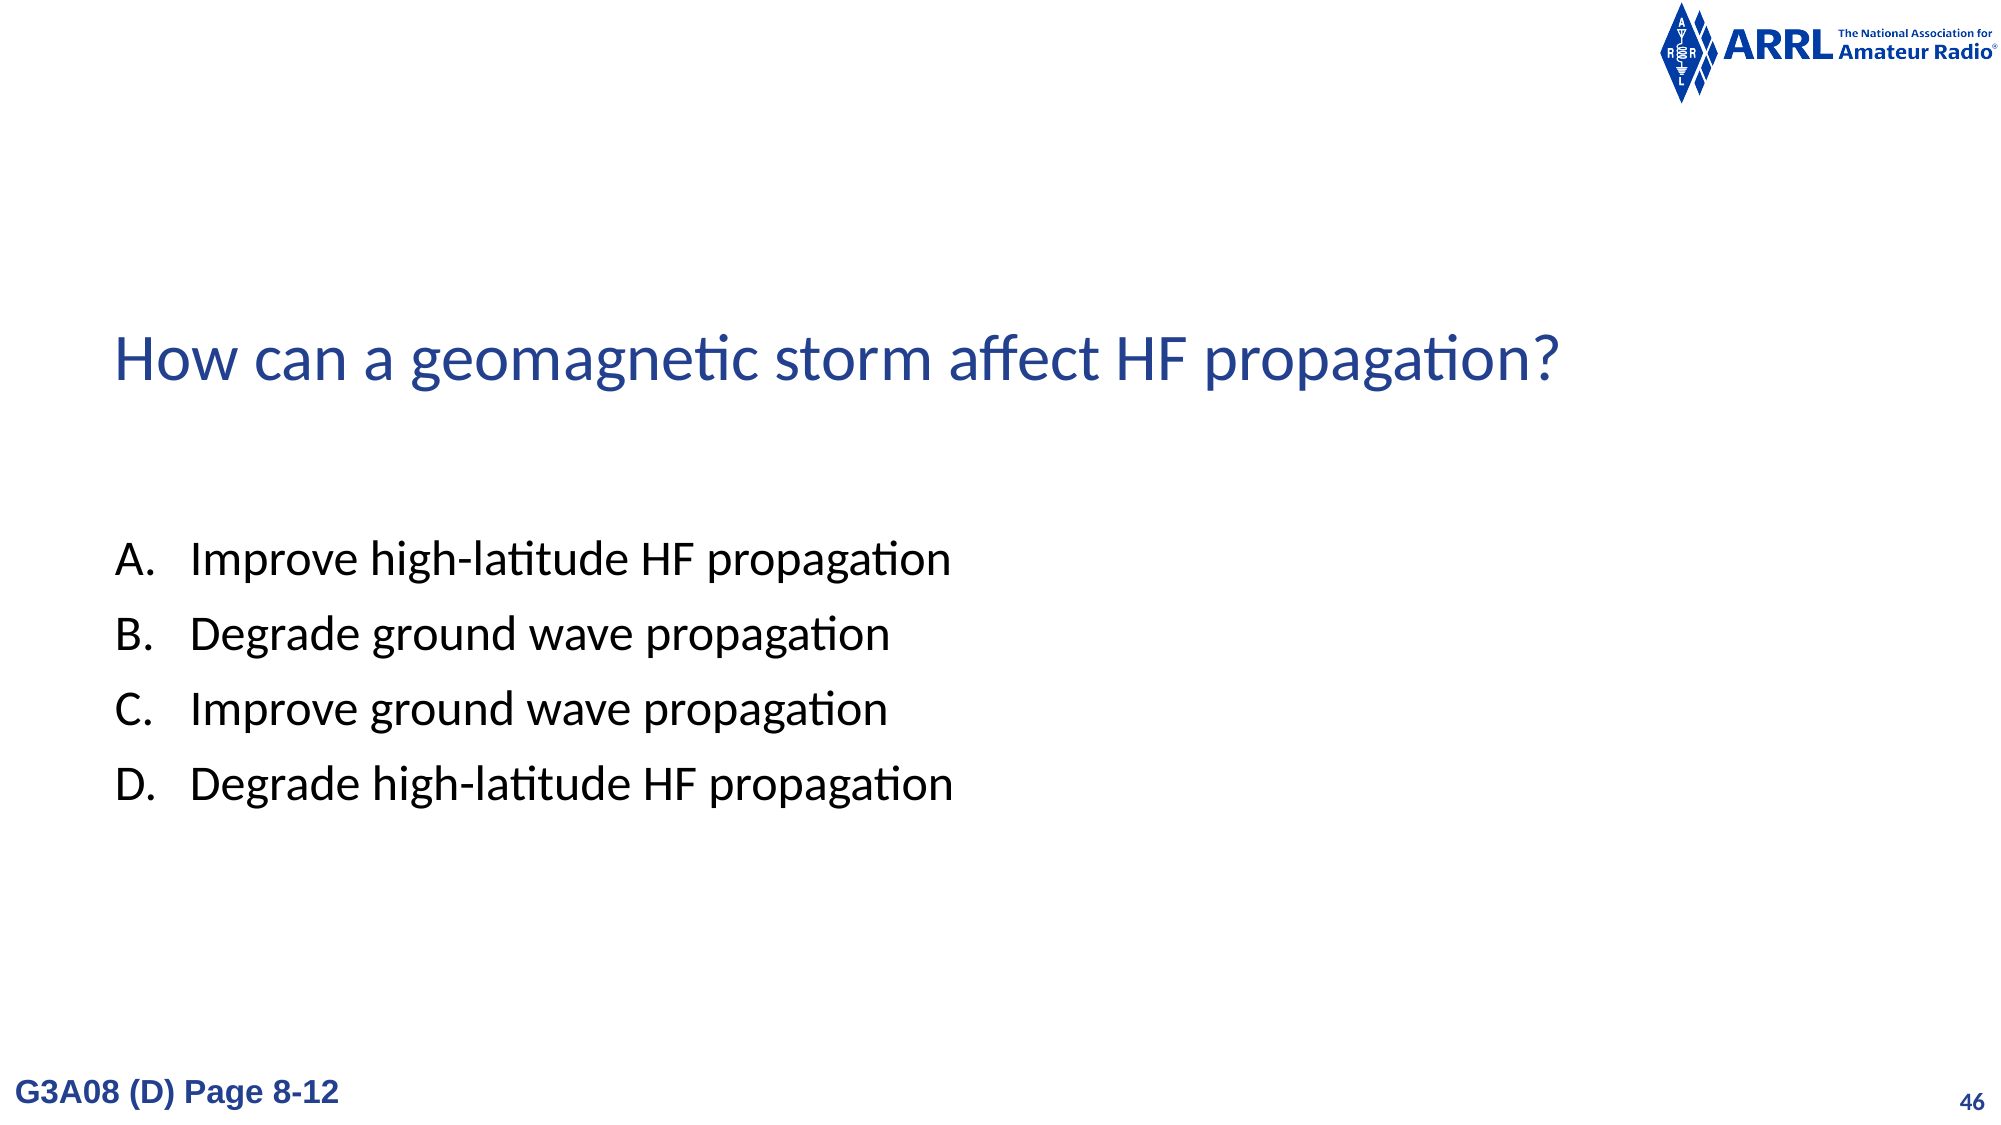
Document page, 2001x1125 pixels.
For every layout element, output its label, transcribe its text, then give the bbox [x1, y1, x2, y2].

text_box 46 [1875, 1077, 2000, 1123]
title How can a geomagnetic storm affect HF propagation? [99, 249, 1900, 468]
list Improve high-latitude HF propagation Degrade ground wave propagation Improve ground wave propagation Degrade high-latitude HF propagation [99, 525, 1900, 1005]
picture [1658, 0, 1999, 106]
text_box G3A08 (D) Page 8-12 [0, 1062, 1313, 1118]
